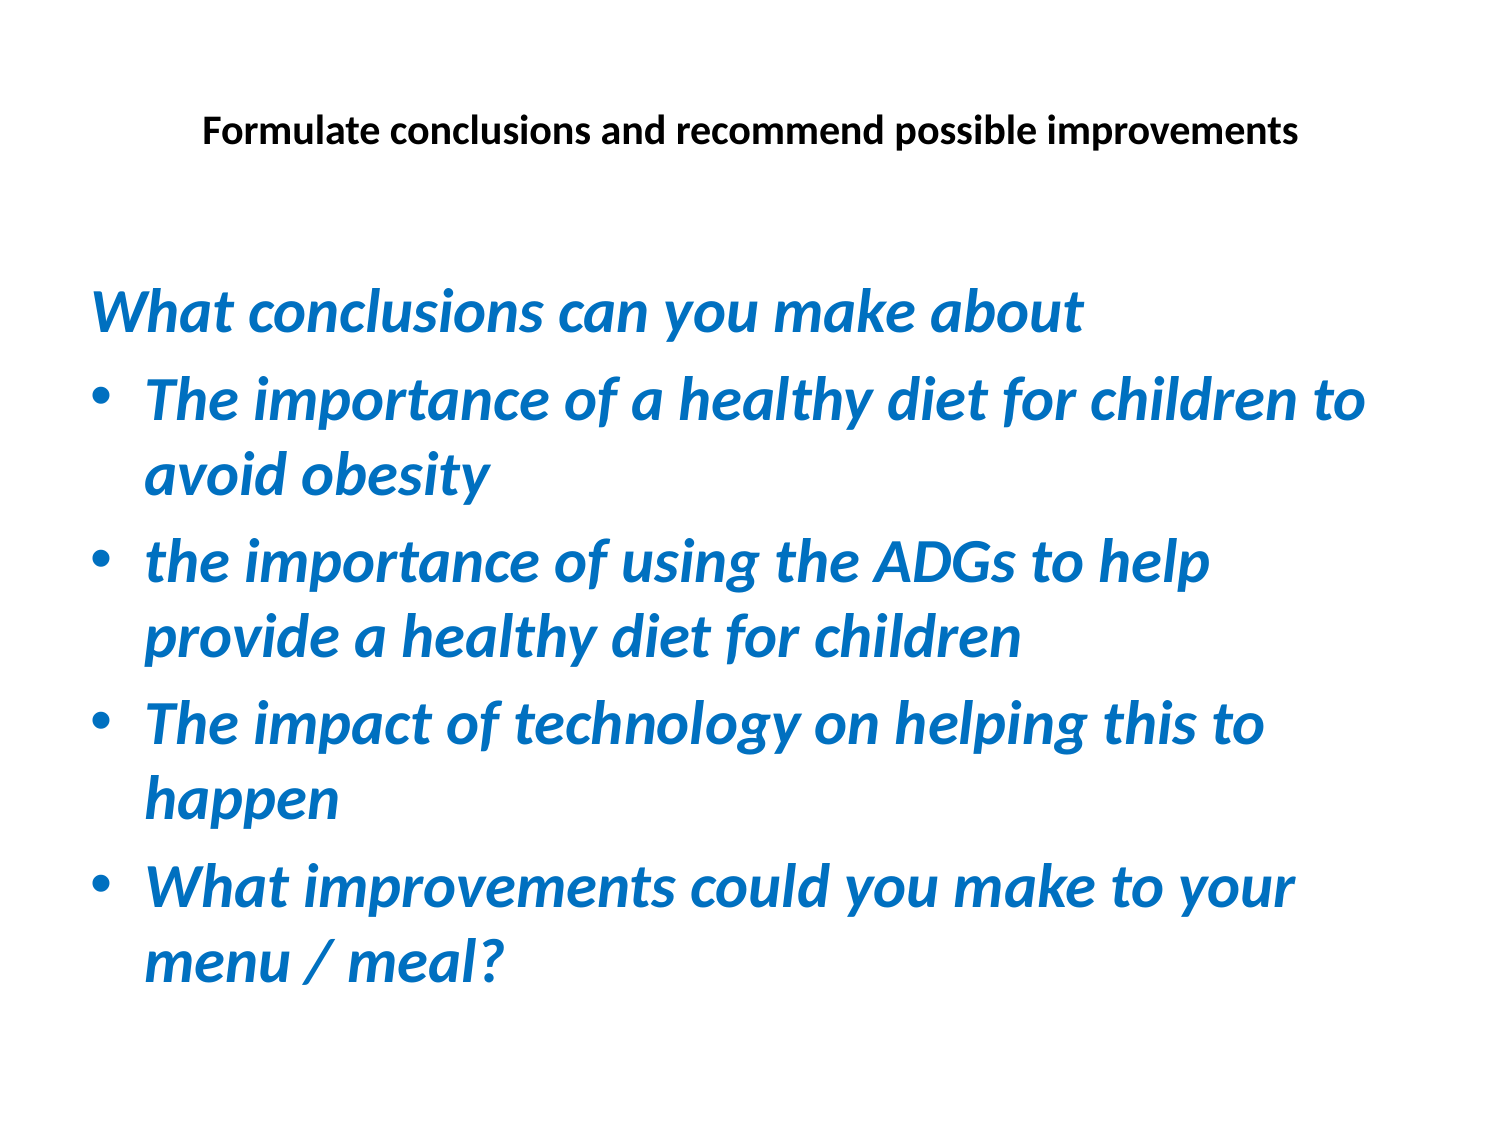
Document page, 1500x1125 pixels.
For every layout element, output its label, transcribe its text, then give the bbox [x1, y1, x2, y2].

list What conclusions can you make about The importance of a healthy diet for children to avoid obesity the importance of using the ADGs to help provide a healthy diet for children The impact of technology on helping this to happen What improvements could you make to your menu / meal? [75, 262, 1425, 1005]
title Formulate conclusions and recommend possible improvements [75, 45, 1425, 233]
